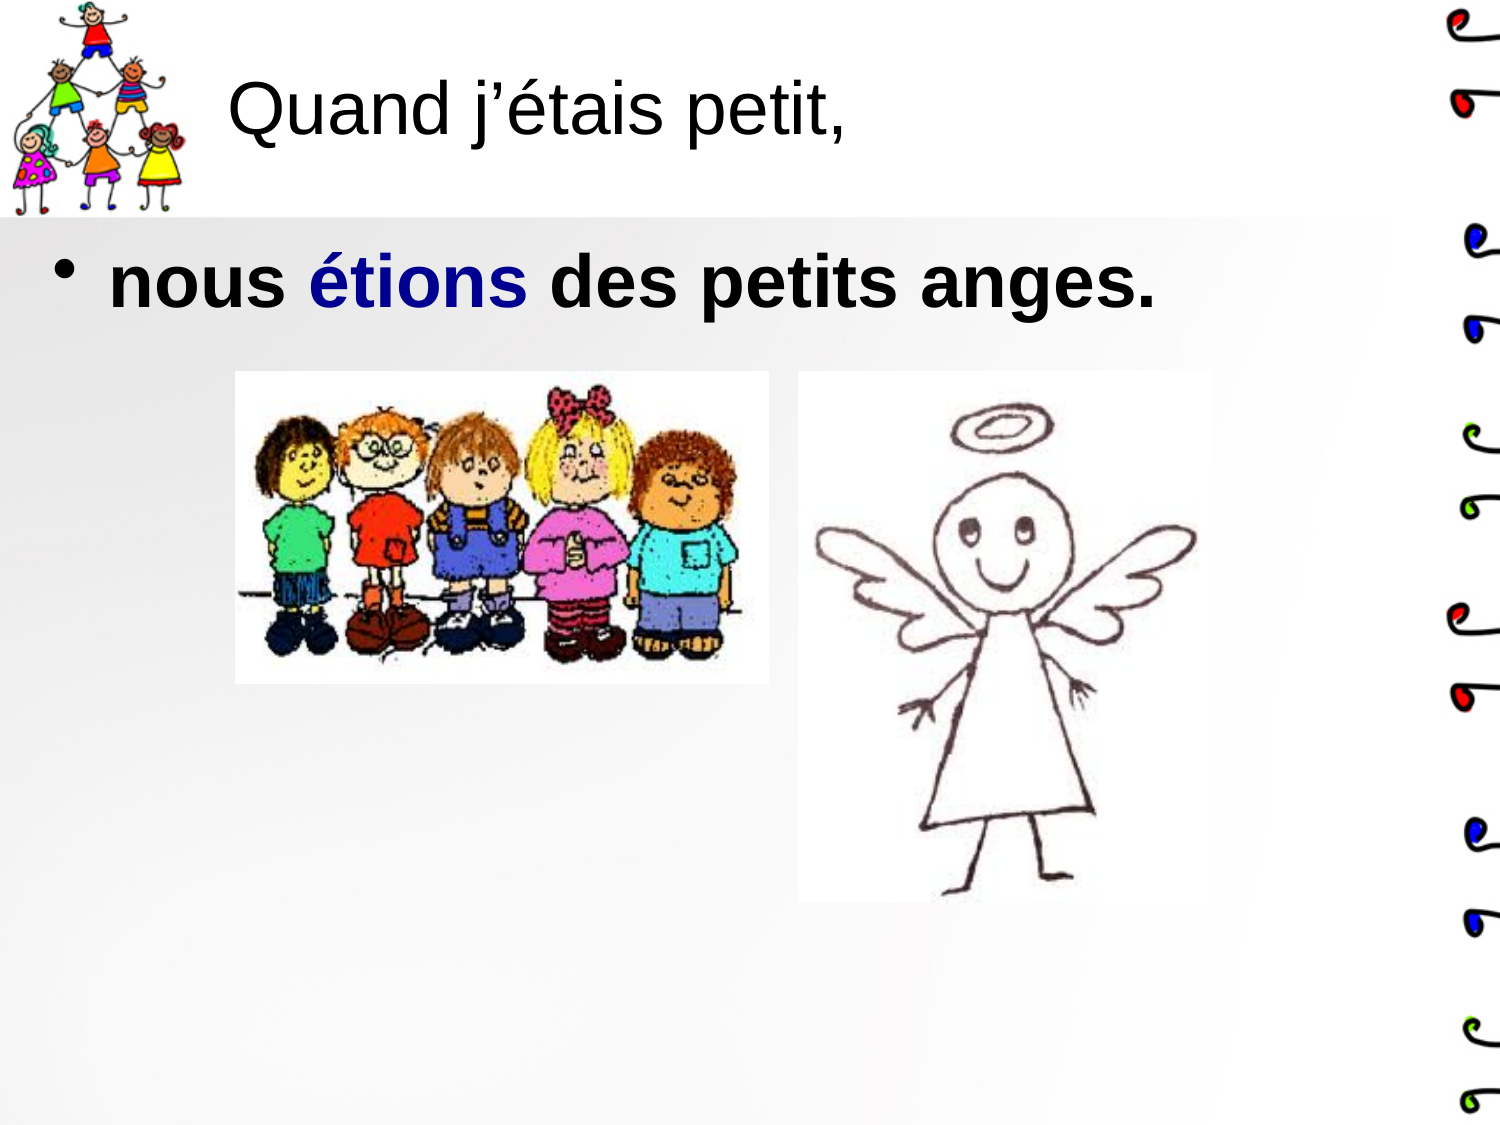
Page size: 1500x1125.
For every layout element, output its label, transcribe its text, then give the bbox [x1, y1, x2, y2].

title Quand j’étais petit, [212, 16, 1463, 192]
list nous étions des petits anges. [37, 224, 1463, 1018]
picture [0, 0, 1500, 1125]
